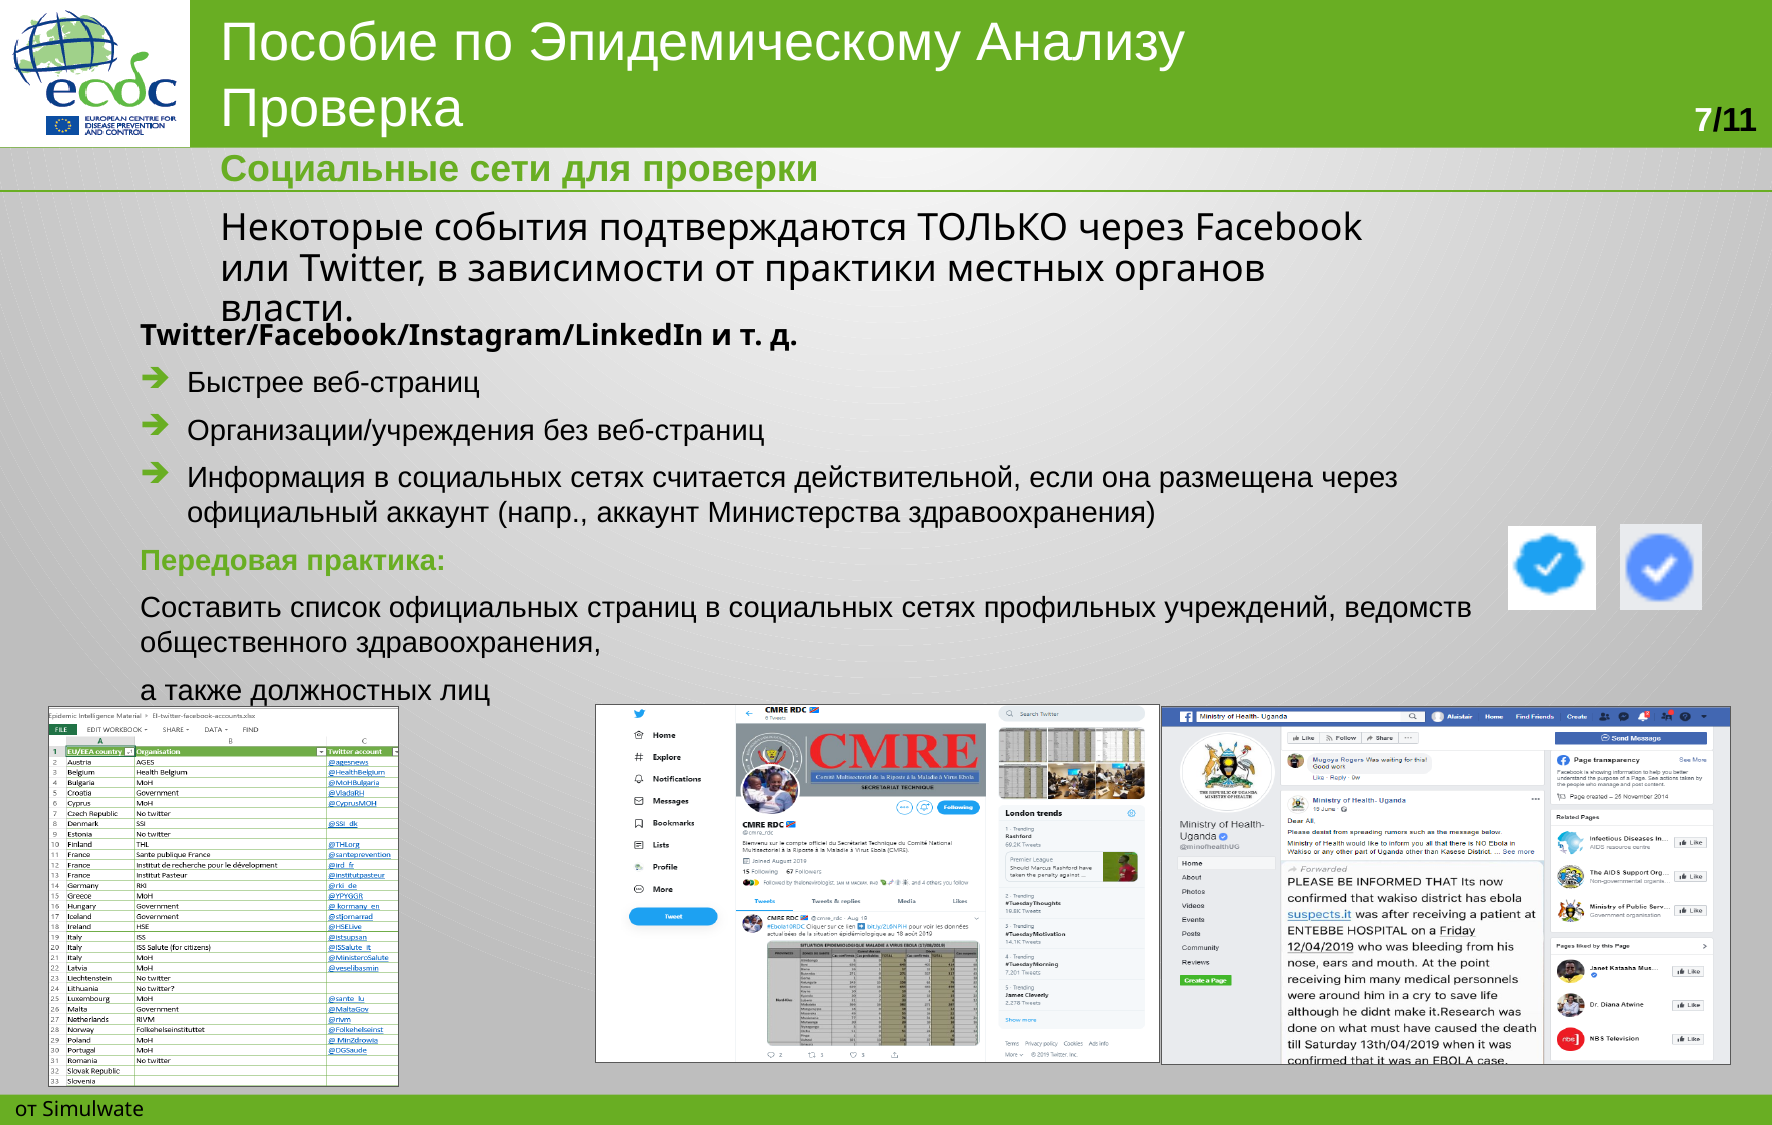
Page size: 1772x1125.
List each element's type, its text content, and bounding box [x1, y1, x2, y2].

picture [595, 704, 1160, 1063]
text_box Twitter/Facebook/Instagram/LinkedIn и т. д. Быстрее веб-страниц Организации/учреждения без веб-страниц Информация в социальных сетях считается действительной, если она размещена через официальный аккаунт (напр., аккаунт Министерства здравоохранения) Передовая практика: Составить список официальных страниц в социальных сетях профильных учреждений, ведомств общественного здравоохранения, а также должностных лиц [125, 308, 1549, 761]
picture [0, 0, 190, 147]
picture [1161, 706, 1731, 1065]
picture [1620, 524, 1703, 611]
picture [47, 706, 399, 1087]
text_box Социальные сети для проверки Некоторые события подтверждаются ТОЛЬКО через Facebook или Twitter, в зависимости от практики местных органов власти. [205, 141, 1406, 308]
picture [1508, 526, 1596, 611]
